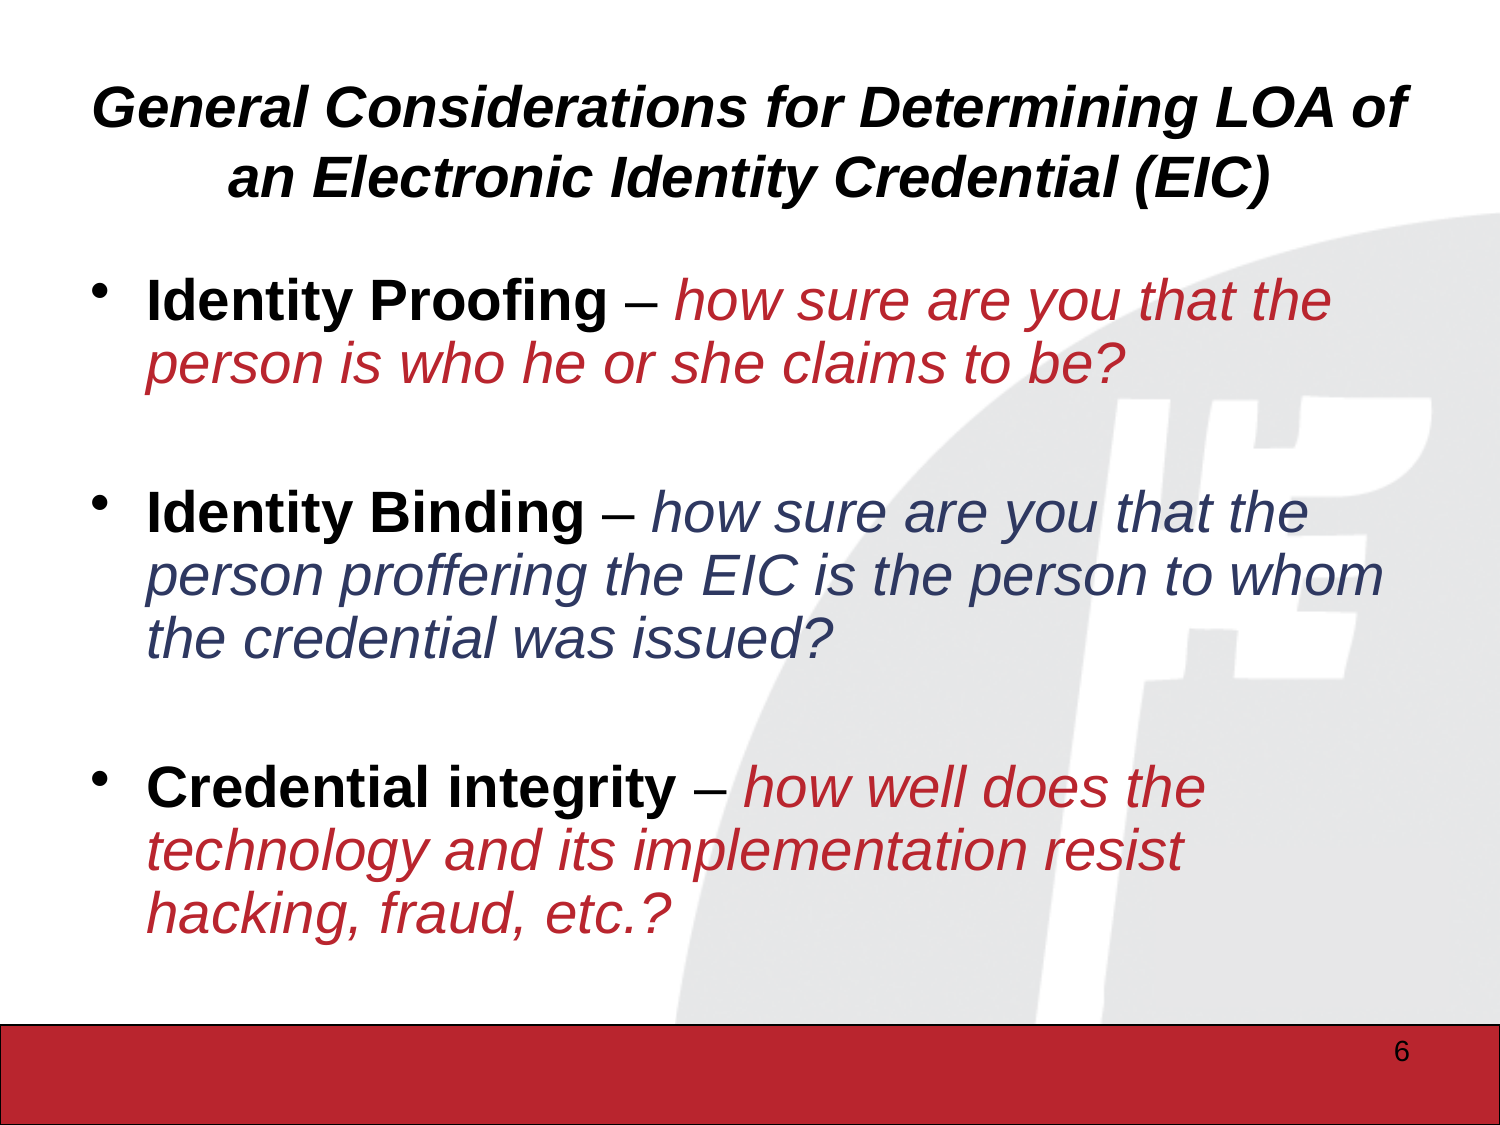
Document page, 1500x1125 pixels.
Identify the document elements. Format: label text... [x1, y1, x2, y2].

list Identity Proofing – how sure are you that the person is who he or she claims to be? Identity Binding – how sure are you that the person proffering the EIC is the person to whom the credential was issued? Credential integrity – how well does the technology and its implementation resist hacking, fraud, etc.? [75, 262, 1425, 1005]
slide_number 6 [1074, 1024, 1425, 1103]
picture [675, 212, 1500, 1024]
title General Considerations for Determining LOA of an Electronic Identity Credential (EIC) [75, 45, 1425, 233]
